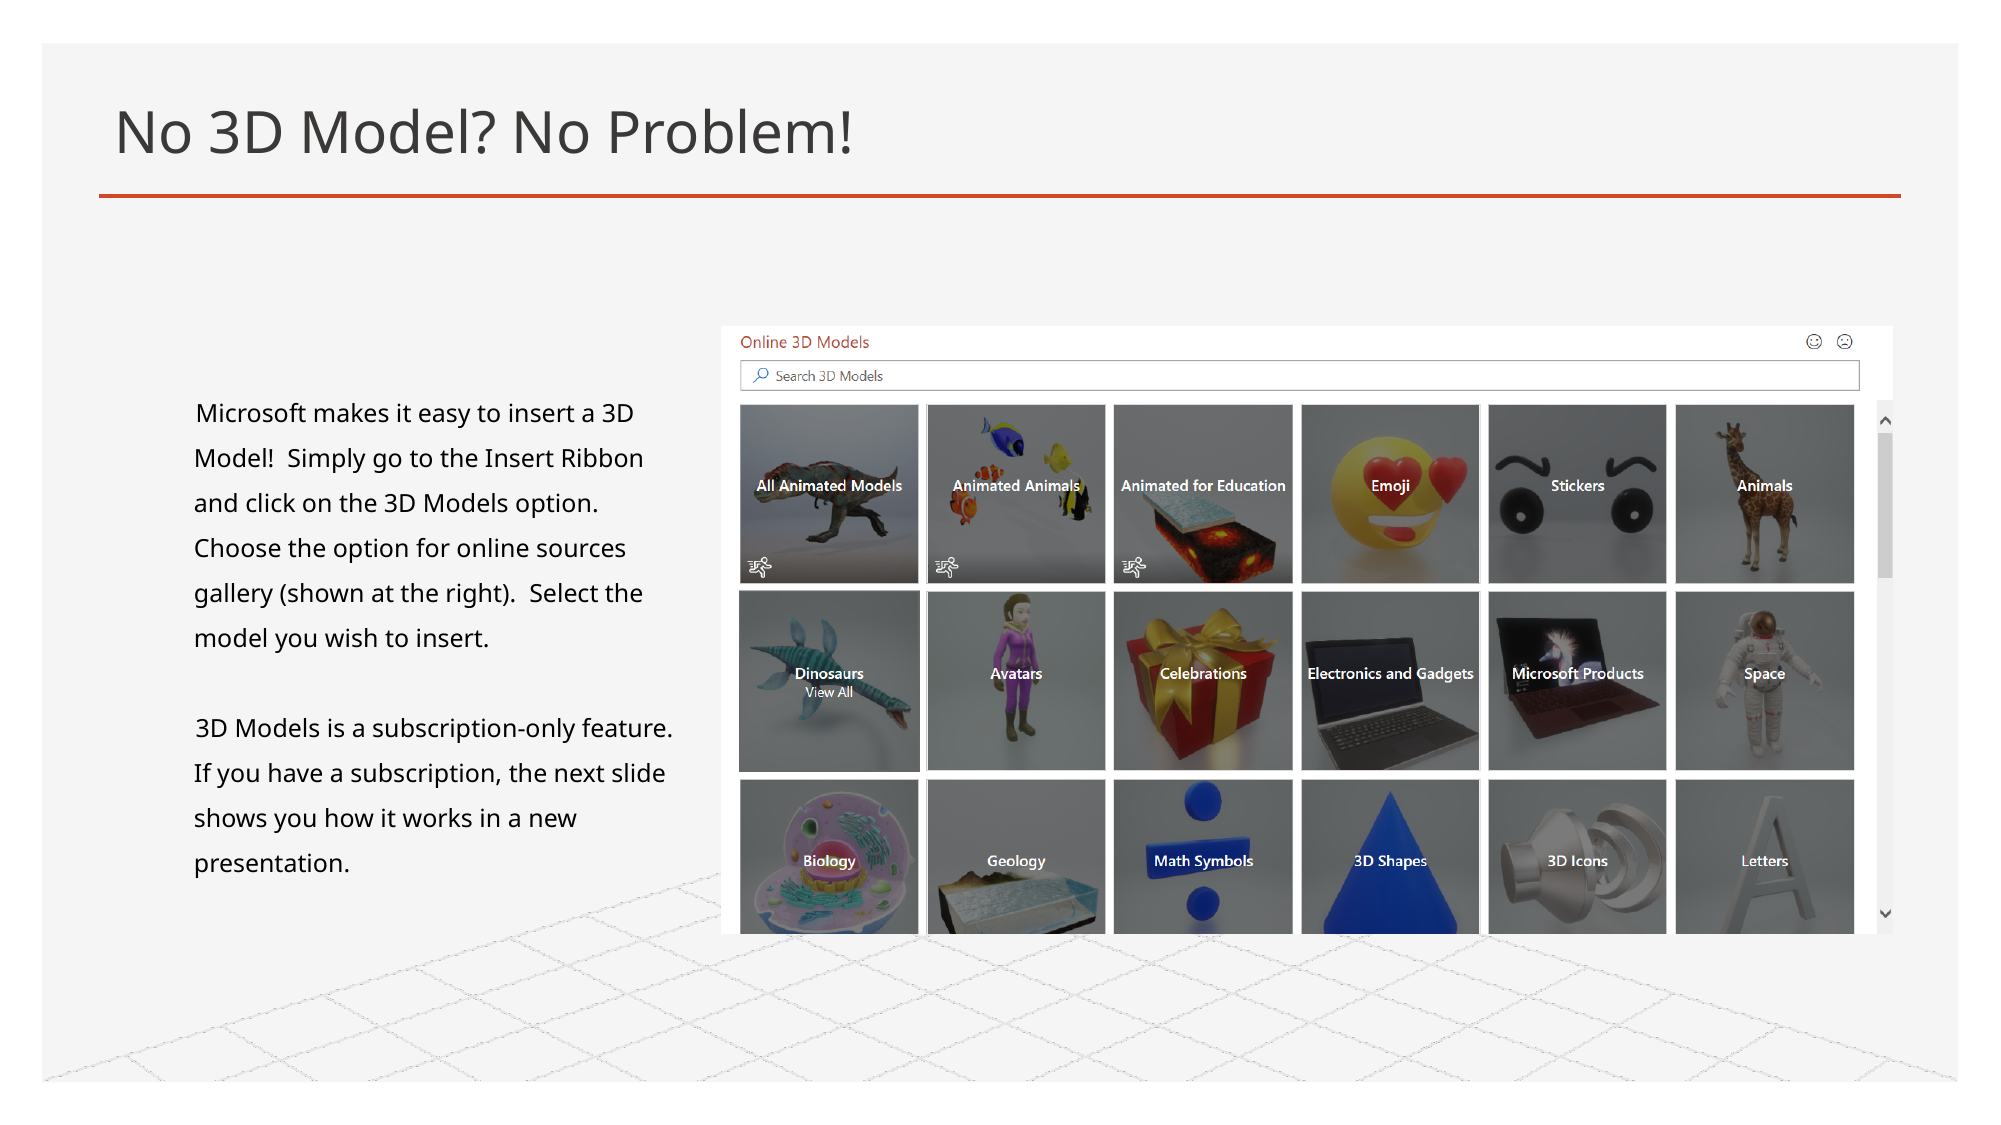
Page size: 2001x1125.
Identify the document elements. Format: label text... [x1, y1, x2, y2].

list Microsoft makes it easy to insert a 3D Model! Simply go to the Insert Ribbon and click on the 3D Models option. Choose the option for online sources gallery (shown at the right). Select the model you wish to insert. 3D Models is a subscription-only feature. If you have a subscription, the next slide shows you how it works in a new presentation. [178, 247, 703, 1014]
picture [44, 787, 1956, 1081]
title No 3D Model? No Problem! [99, 73, 1901, 197]
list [721, 326, 1893, 934]
